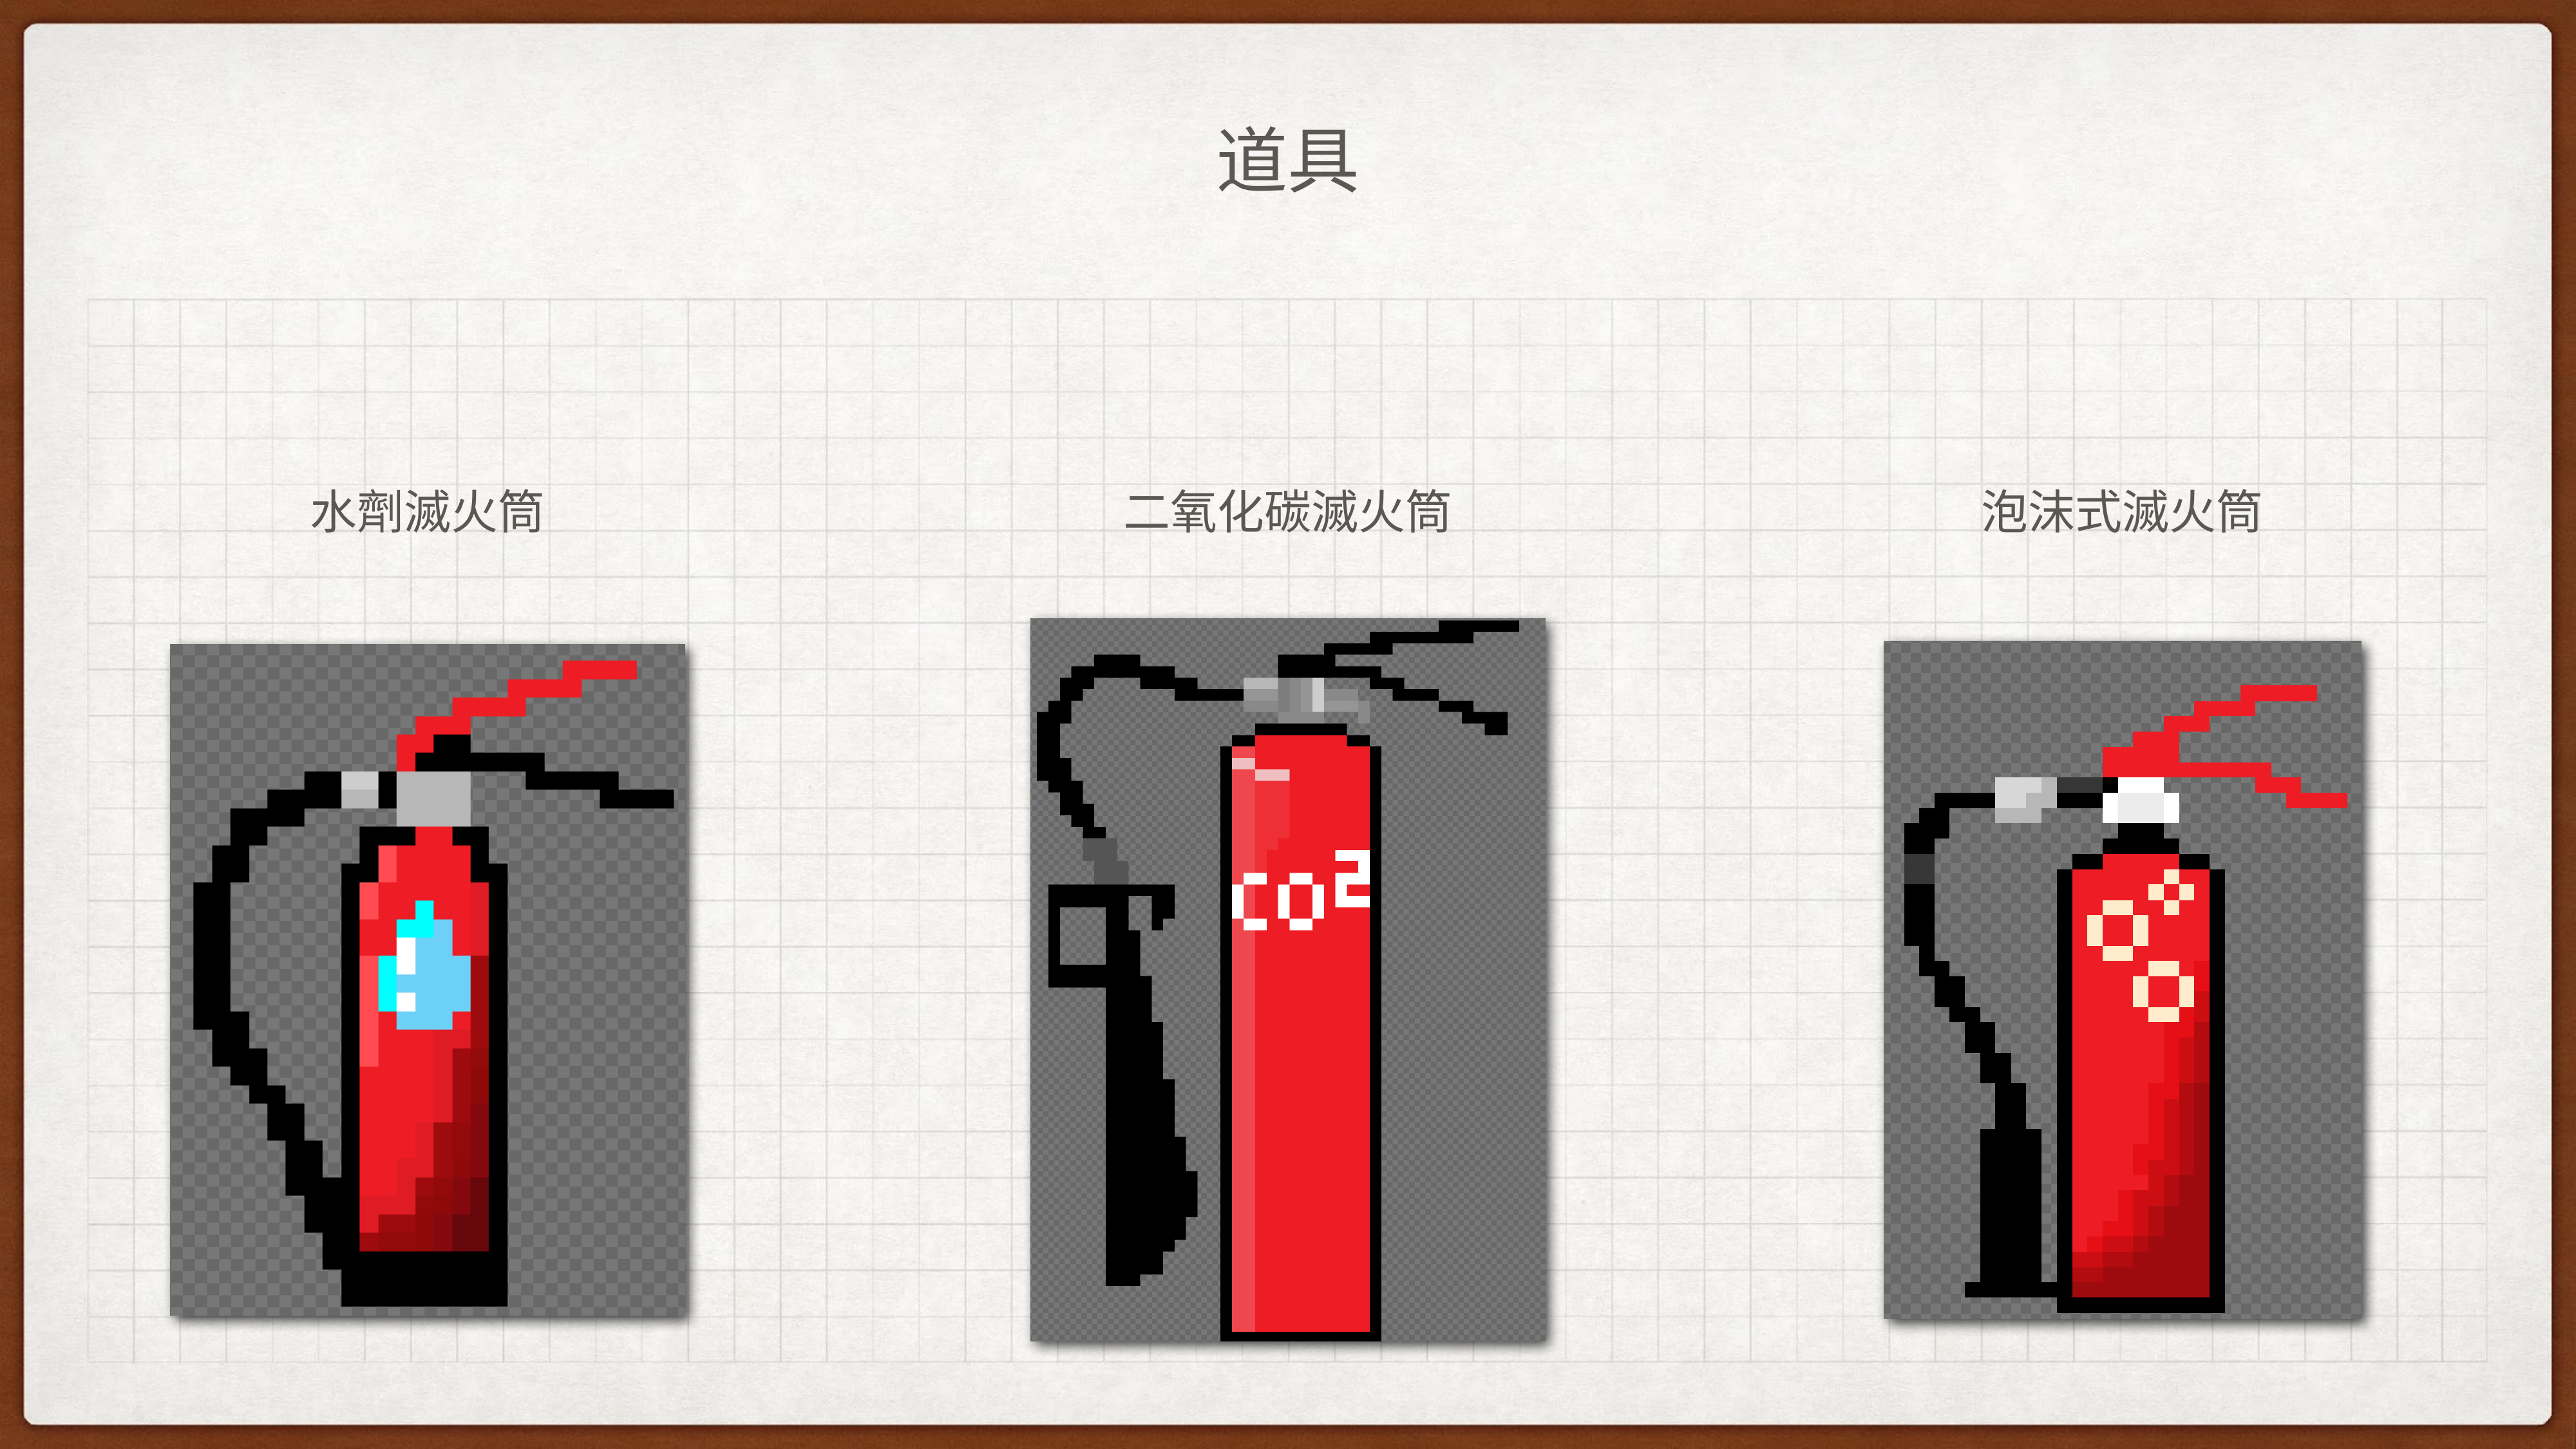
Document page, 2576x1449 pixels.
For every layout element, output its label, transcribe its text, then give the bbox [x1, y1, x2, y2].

text_box 泡沫式滅火筒 [1975, 477, 2269, 544]
picture [0, 0, 2576, 1449]
title 道具 [133, 109, 2443, 222]
text_box 二氧化碳滅火筒 [1117, 477, 1459, 544]
text_box 水劑滅火筒 [304, 477, 551, 544]
